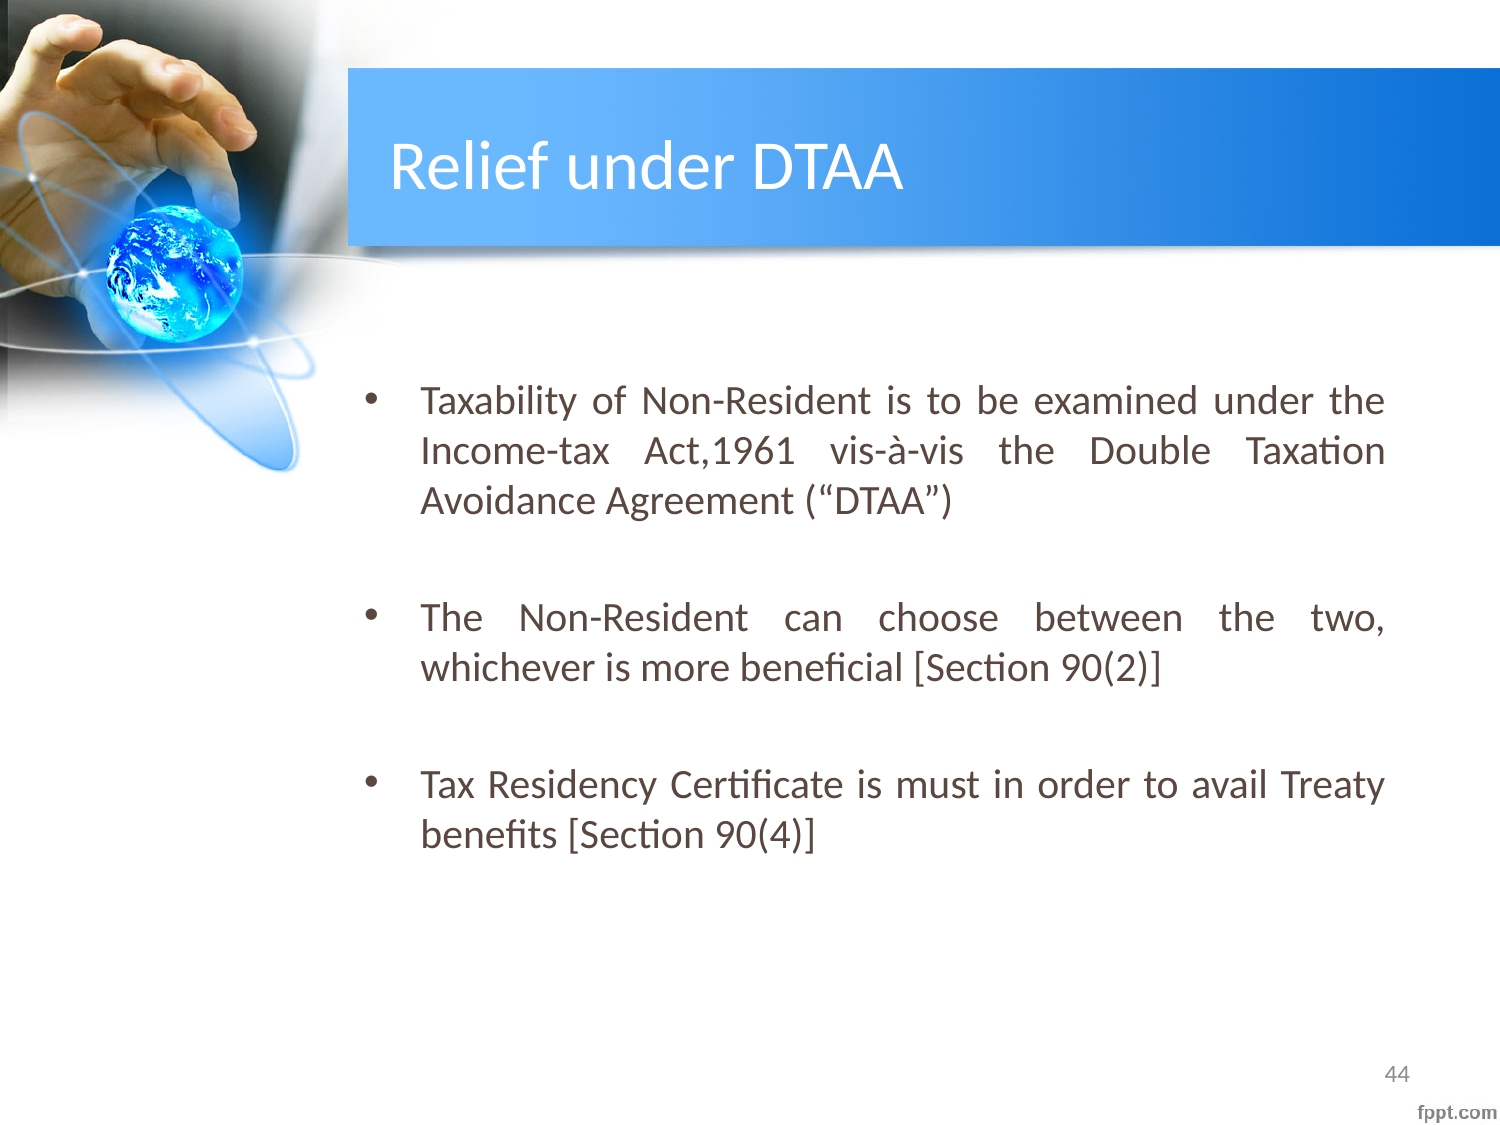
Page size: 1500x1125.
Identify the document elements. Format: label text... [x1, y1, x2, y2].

title Relief under DTAA [374, 111, 1452, 212]
slide_number 44 [1074, 1042, 1425, 1103]
picture [0, 0, 1500, 1125]
list Taxability of Non-Resident is to be examined under the Income-tax Act,1961 vis-à-vis the Double Taxation Avoidance Agreement (“DTAA”) The Non-Resident can choose between the two, whichever is more beneficial [Section 90(2)] Tax Residency Certificate is must in order to avail Treaty benefits [Section 90(4)] [349, 286, 1402, 1039]
